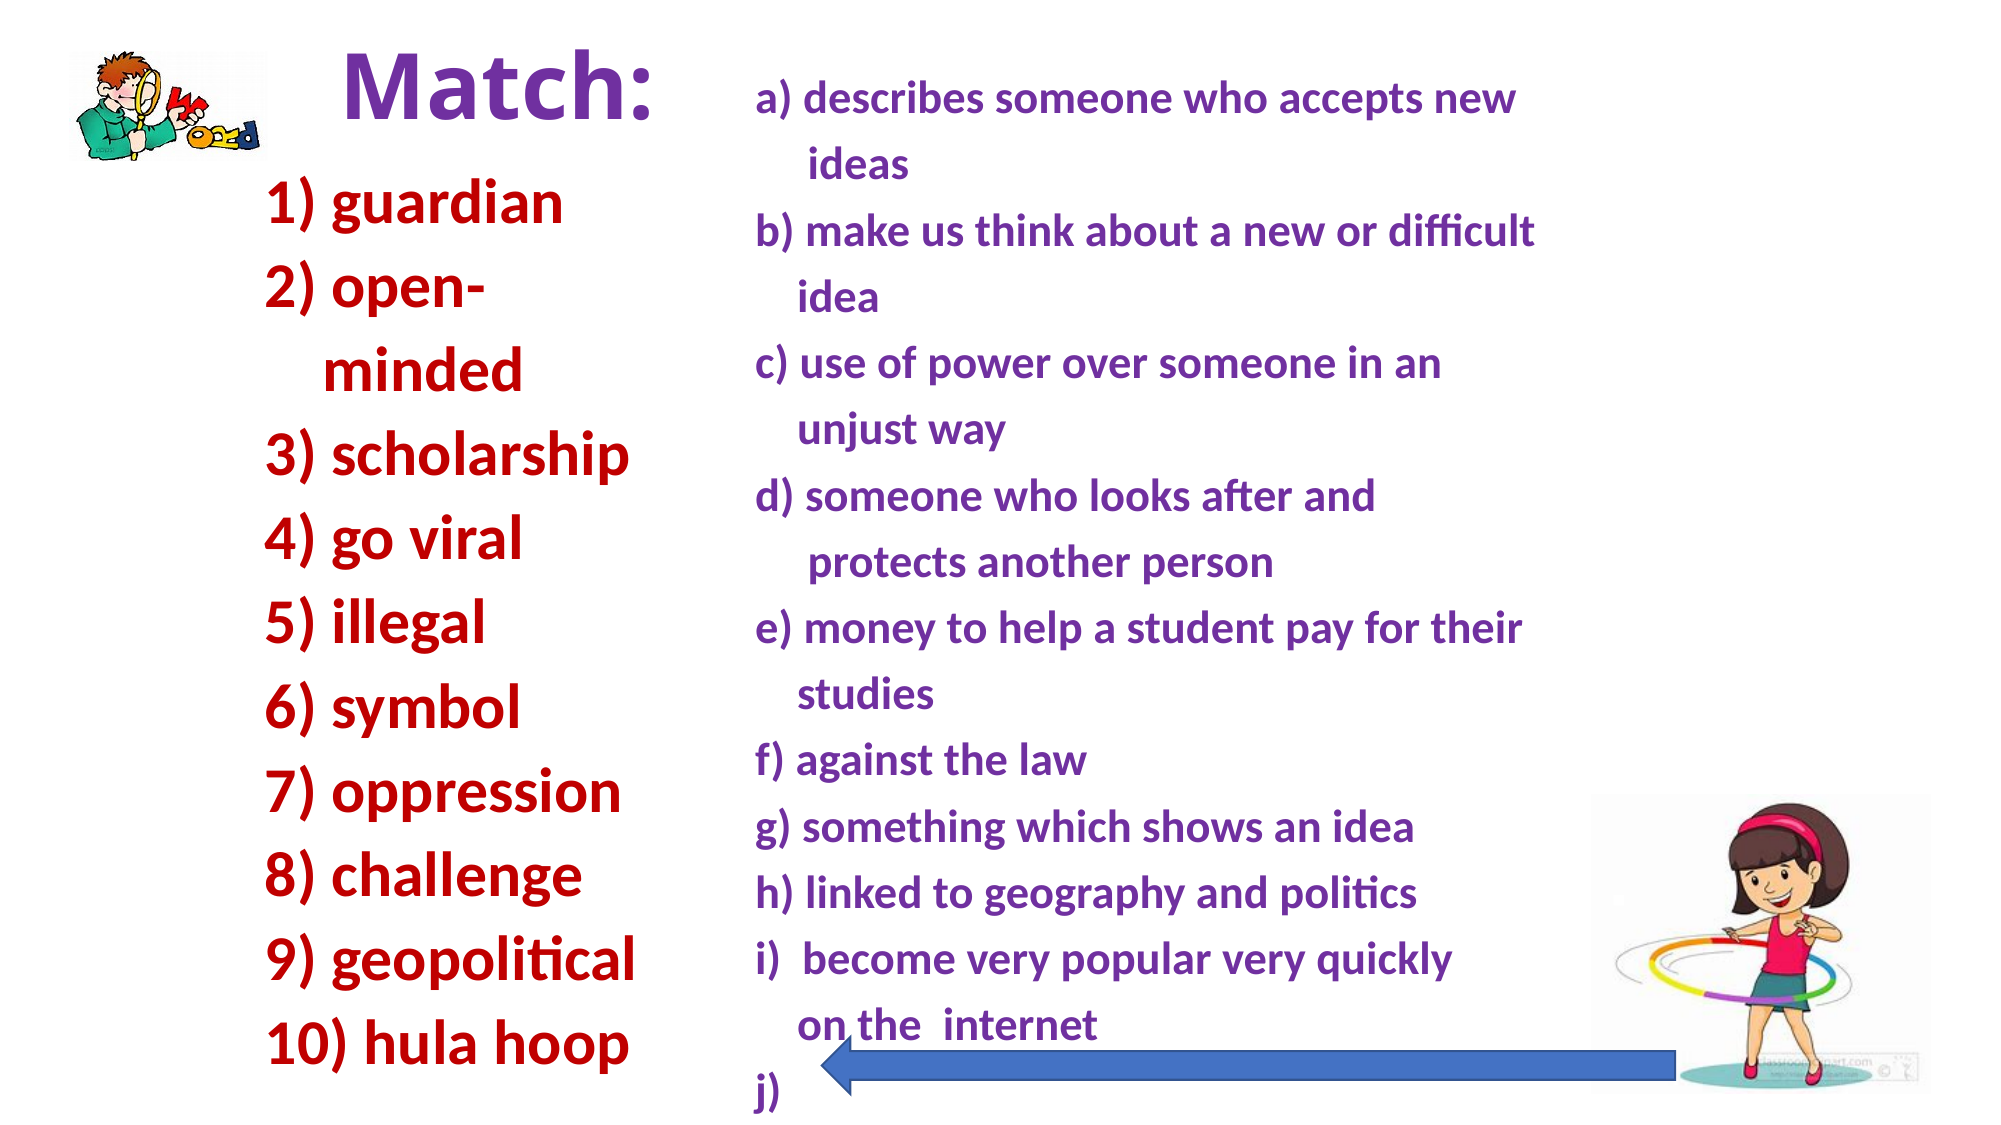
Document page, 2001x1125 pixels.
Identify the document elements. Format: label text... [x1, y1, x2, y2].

picture [1591, 794, 1931, 1095]
list a) describes someone who accepts new ideas b) make us think about a new or difficult idea c) use of power over someone in an unjust way d) someone who looks after and protects another person e) money to help a student pay for their studies f) against the law g) something which shows an idea h) linked to geography and politics i) become very popular very quickly on the internet j) [740, 0, 1733, 1125]
list 1) guardian 2) open- minded 3) scholarship 4) go viral 5) illegal 6) symbol 7) oppression 8) challenge 9) geopolitical 10) hula hoop [249, 160, 740, 1094]
text_box [820, 1034, 1591, 1097]
title Match: [324, 19, 729, 160]
picture [69, 51, 268, 161]
